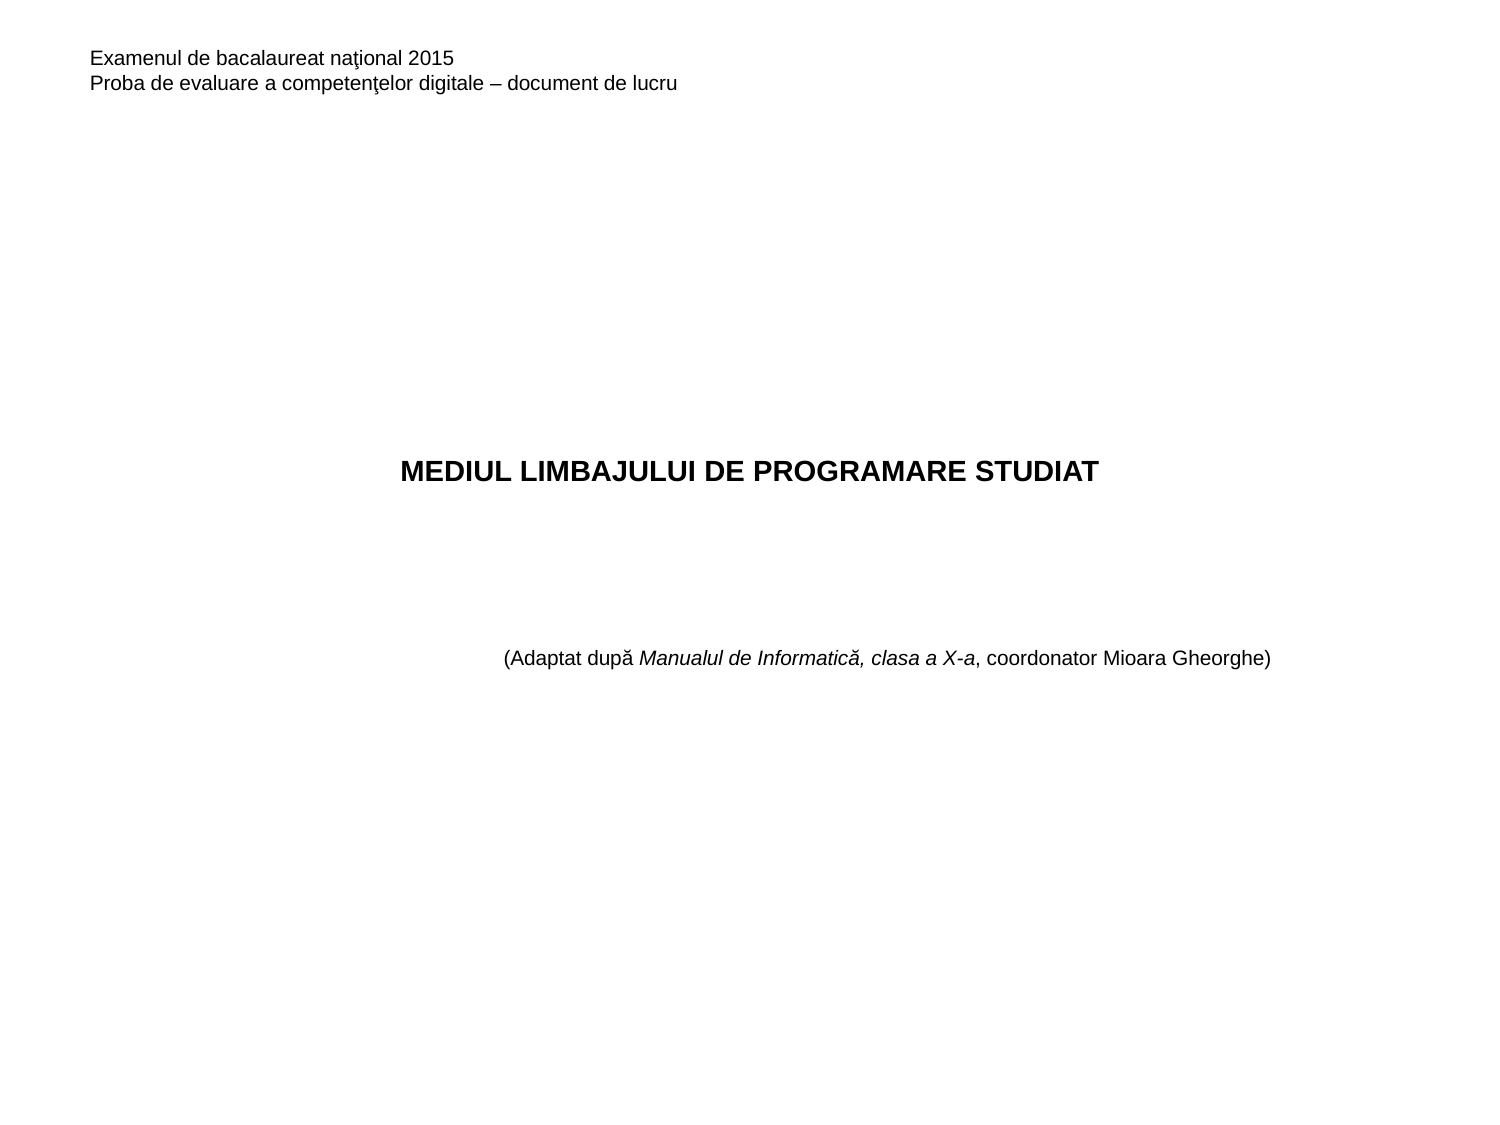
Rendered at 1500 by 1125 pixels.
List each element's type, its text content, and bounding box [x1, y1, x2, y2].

text_box Examenul de bacalaureat naţional 2015 Proba de evaluare a competenţelor digitale – document de lucru [75, 37, 1388, 103]
title MEDIUL LIMBAJULUI DE PROGRAMARE STUDIAT [112, 349, 1388, 591]
subtitle (Adaptat după Manualul de Informatică, clasa a X-a, coordonator Mioara Gheorghe) [362, 637, 1413, 726]
